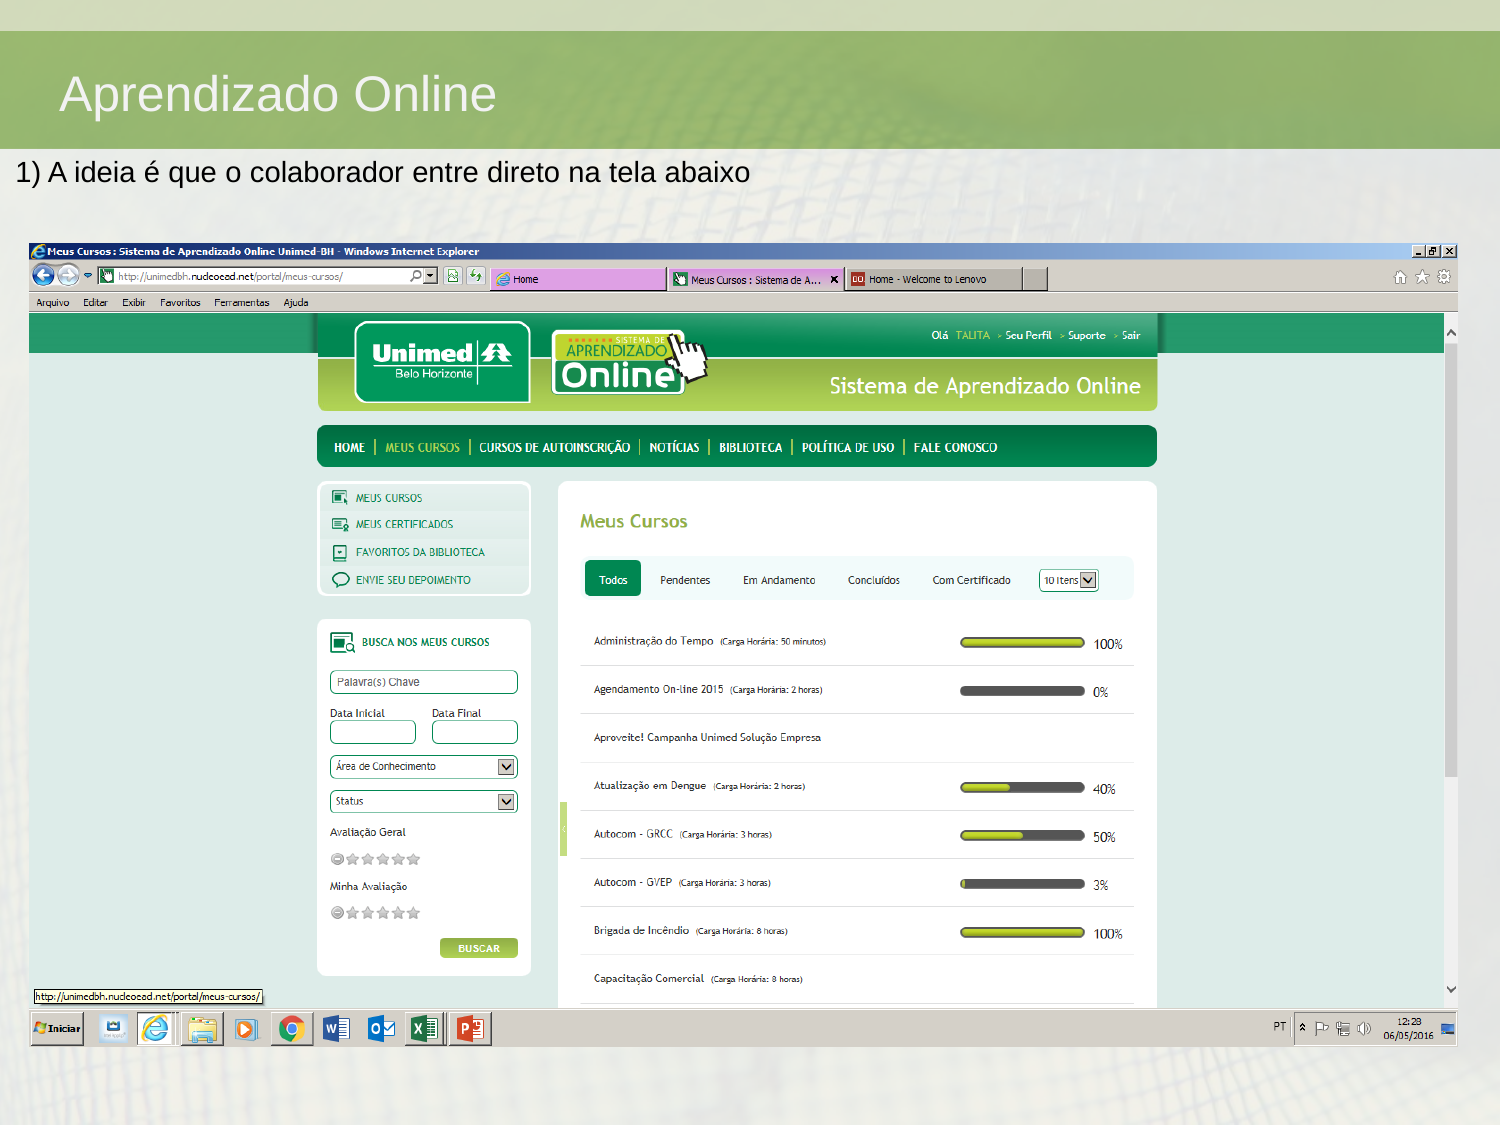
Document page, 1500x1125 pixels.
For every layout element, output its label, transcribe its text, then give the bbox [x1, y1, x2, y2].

text_box 1) A ideia é que o colaborador entre direto na tela abaixo [0, 145, 776, 196]
picture [29, 243, 1458, 1047]
text_box Aprendizado Online [44, 54, 513, 130]
